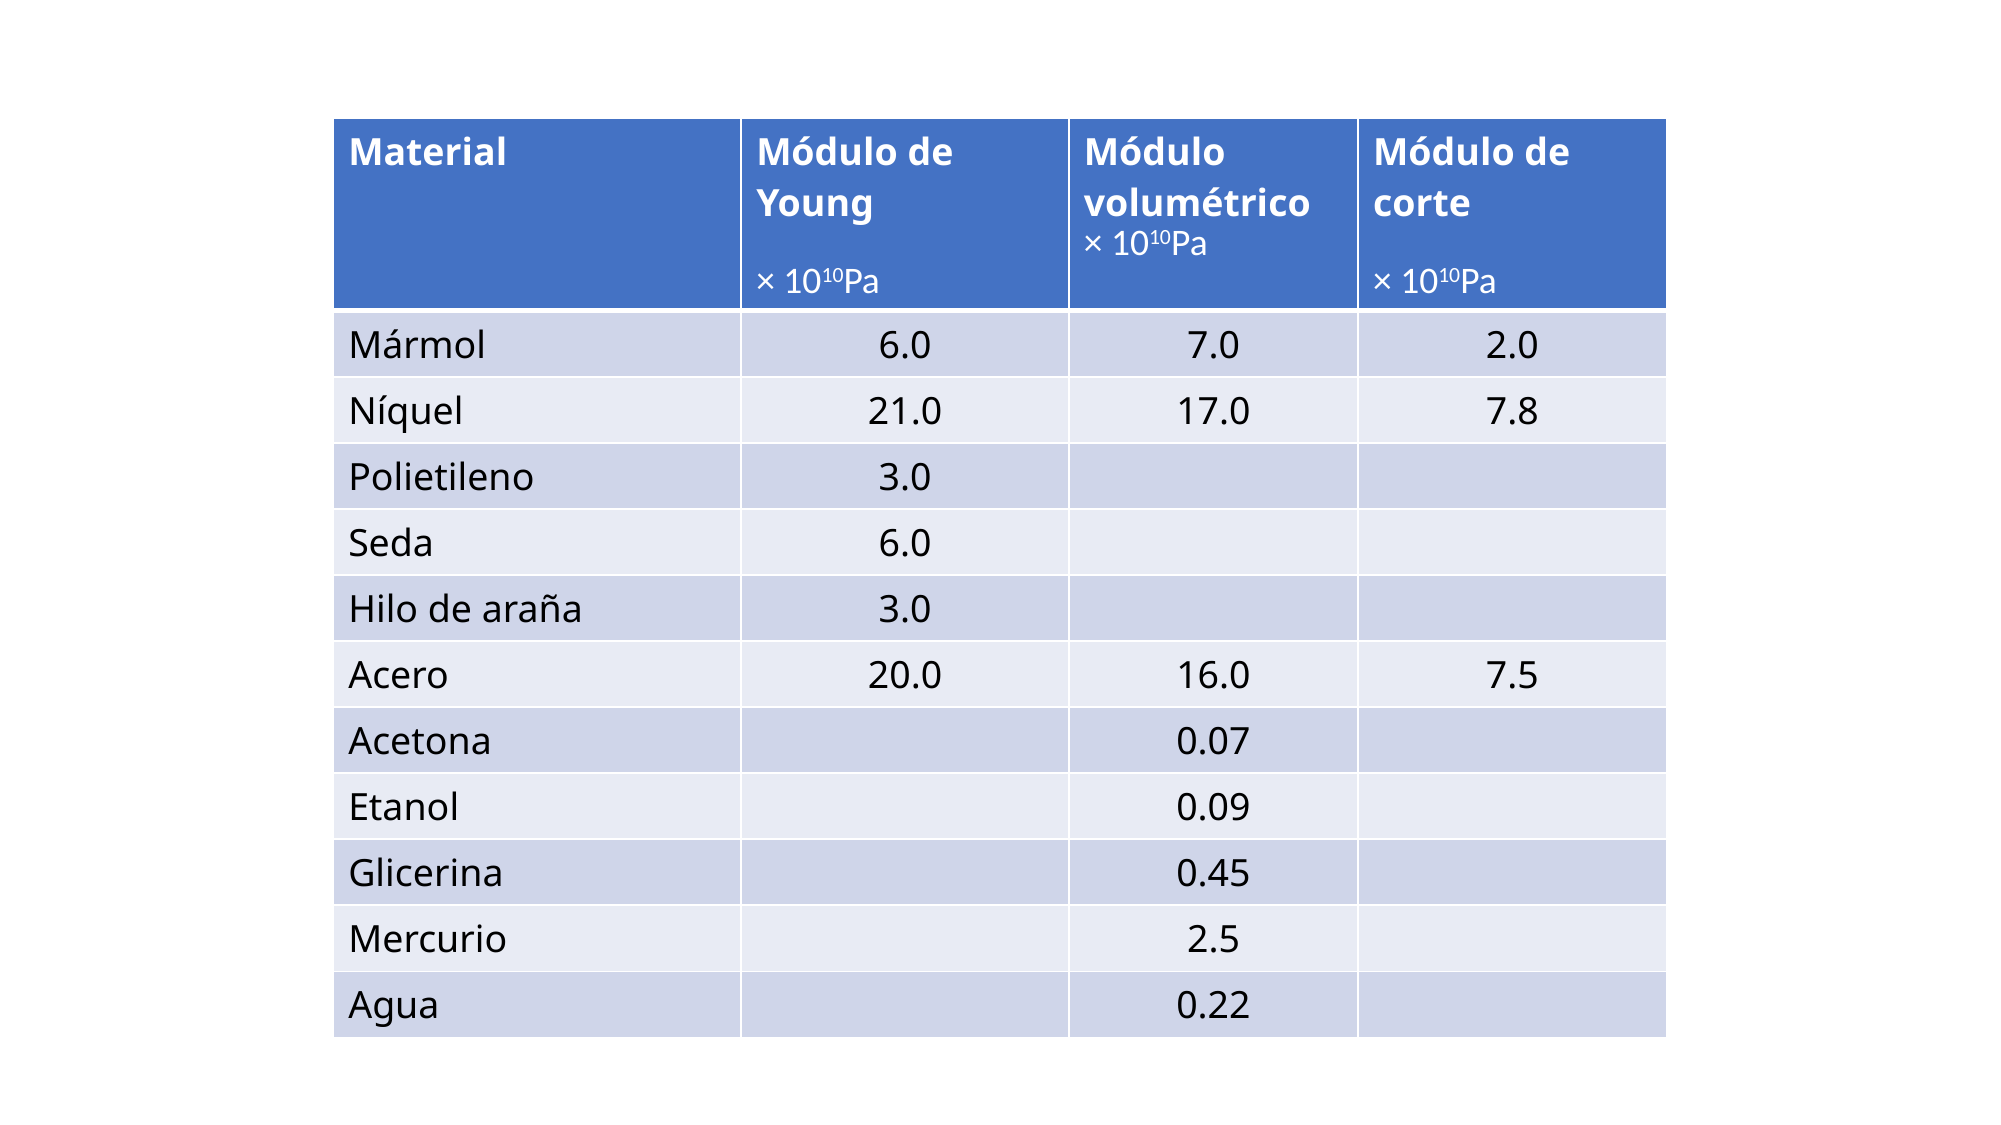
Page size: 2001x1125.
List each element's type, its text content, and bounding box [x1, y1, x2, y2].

table_cell [1359, 774, 1666, 838]
table_cell 16.0 [1070, 642, 1357, 706]
table_cell [1359, 840, 1666, 904]
table_cell [1359, 972, 1666, 1037]
table_header Módulo de Young × 1010Pa [742, 119, 1068, 308]
table_cell [1359, 510, 1666, 574]
table_cell [742, 708, 1068, 772]
table_cell Polietileno [334, 444, 740, 508]
table_cell 21.0 [742, 378, 1068, 442]
table_cell [1359, 906, 1666, 971]
table_cell Níquel [334, 378, 740, 442]
table_cell Acero [334, 642, 740, 706]
table_cell 0.22 [1070, 972, 1357, 1037]
table_cell [742, 774, 1068, 838]
table_cell 0.45 [1070, 840, 1357, 904]
table_header Módulo volumétrico × 1010Pa [1070, 119, 1357, 308]
table_cell 6.0 [742, 510, 1068, 574]
table_cell [1070, 510, 1357, 574]
table_cell [1359, 708, 1666, 772]
table_cell Agua [334, 972, 740, 1037]
table_cell 2.5 [1070, 906, 1357, 971]
table_cell [742, 840, 1068, 904]
table_cell 3.0 [742, 444, 1068, 508]
table_cell [742, 972, 1068, 1037]
table_cell Seda [334, 510, 740, 574]
table_cell Mercurio [334, 906, 740, 971]
table_cell Mármol [334, 313, 740, 376]
table_cell 20.0 [742, 642, 1068, 706]
table_cell [1359, 576, 1666, 640]
table_cell 6.0 [742, 313, 1068, 376]
table_cell Glicerina [334, 840, 740, 904]
table_cell 7.8 [1359, 378, 1666, 442]
table_header Módulo de corte × 1010Pa [1359, 119, 1666, 308]
table_cell Hilo de araña [334, 576, 740, 640]
table_cell 7.0 [1070, 313, 1357, 376]
table_cell [1070, 444, 1357, 508]
table_cell Acetona [334, 708, 740, 772]
table_cell 3.0 [742, 576, 1068, 640]
table_cell Etanol [334, 774, 740, 838]
table_cell [742, 906, 1068, 971]
table_cell 0.09 [1070, 774, 1357, 838]
table_cell 7.5 [1359, 642, 1666, 706]
table_cell 17.0 [1070, 378, 1357, 442]
table_cell [1359, 444, 1666, 508]
table_header Material [334, 119, 740, 308]
table_cell [1070, 576, 1357, 640]
table_cell 0.07 [1070, 708, 1357, 772]
table_cell 2.0 [1359, 313, 1666, 376]
